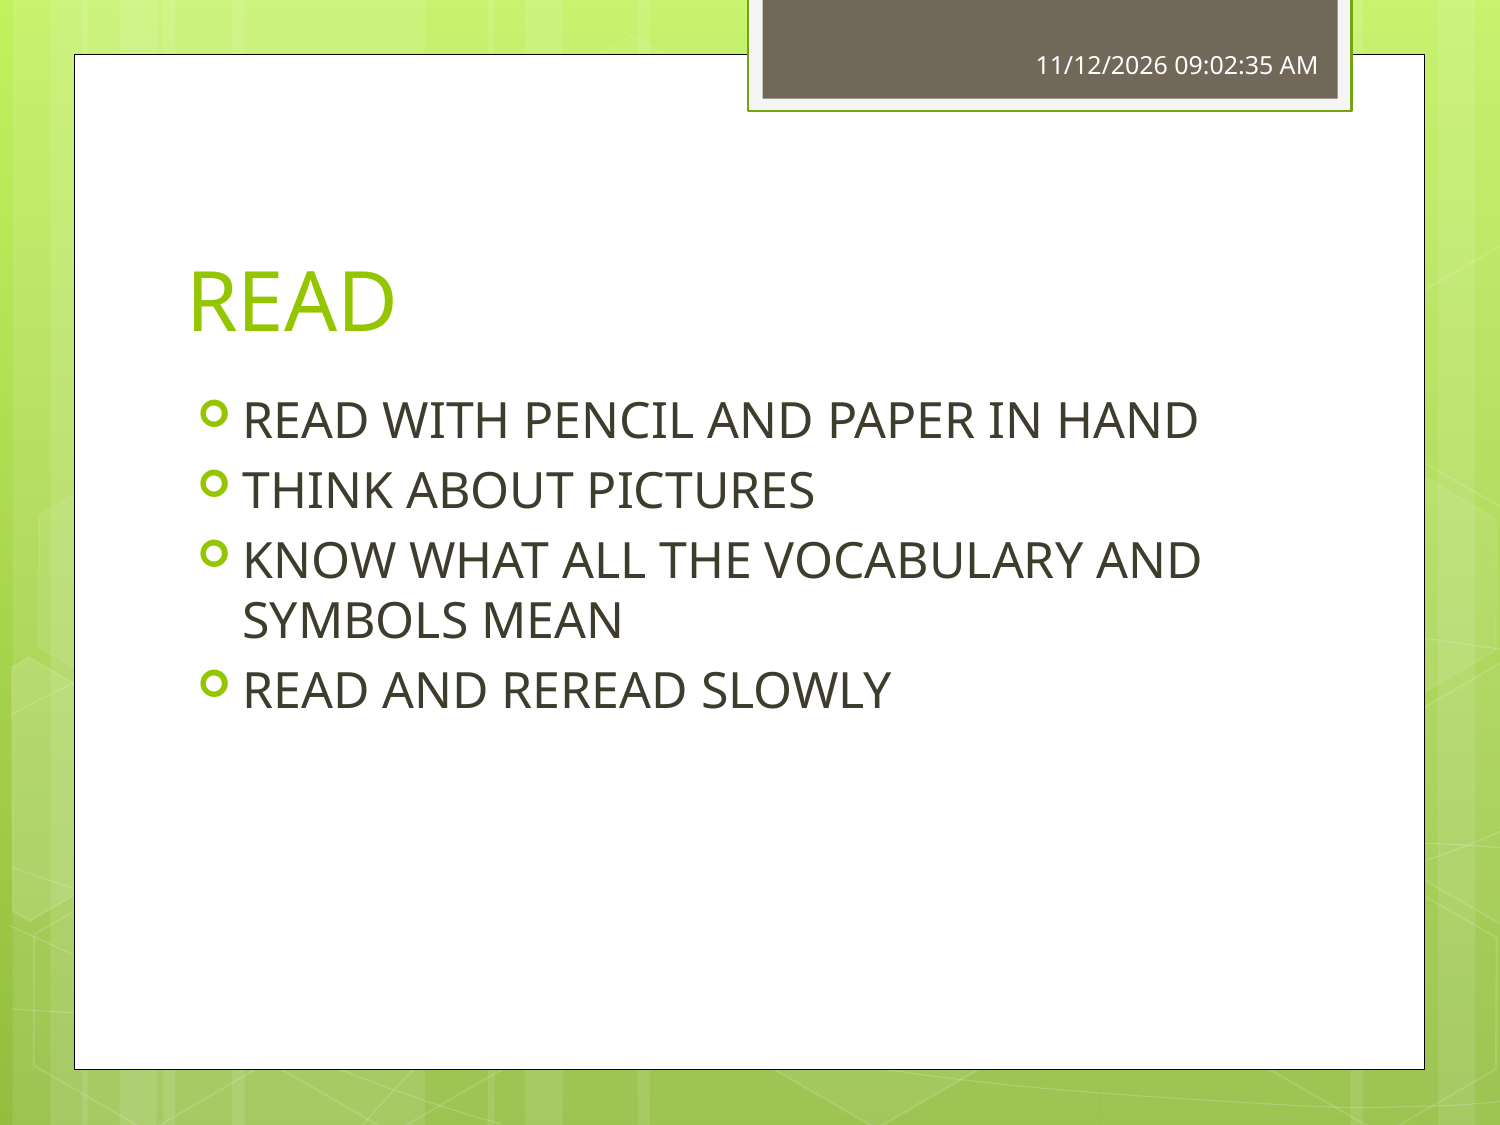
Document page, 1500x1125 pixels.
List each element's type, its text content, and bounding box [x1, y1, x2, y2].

list READ WITH PENCIL AND PAPER IN HAND THINK ABOUT PICTURES KNOW WHAT ALL THE VOCABULARY AND SYMBOLS MEAN READ AND REREAD SLOWLY [171, 381, 1283, 957]
title READ [171, 168, 1324, 357]
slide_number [983, 36, 1334, 97]
